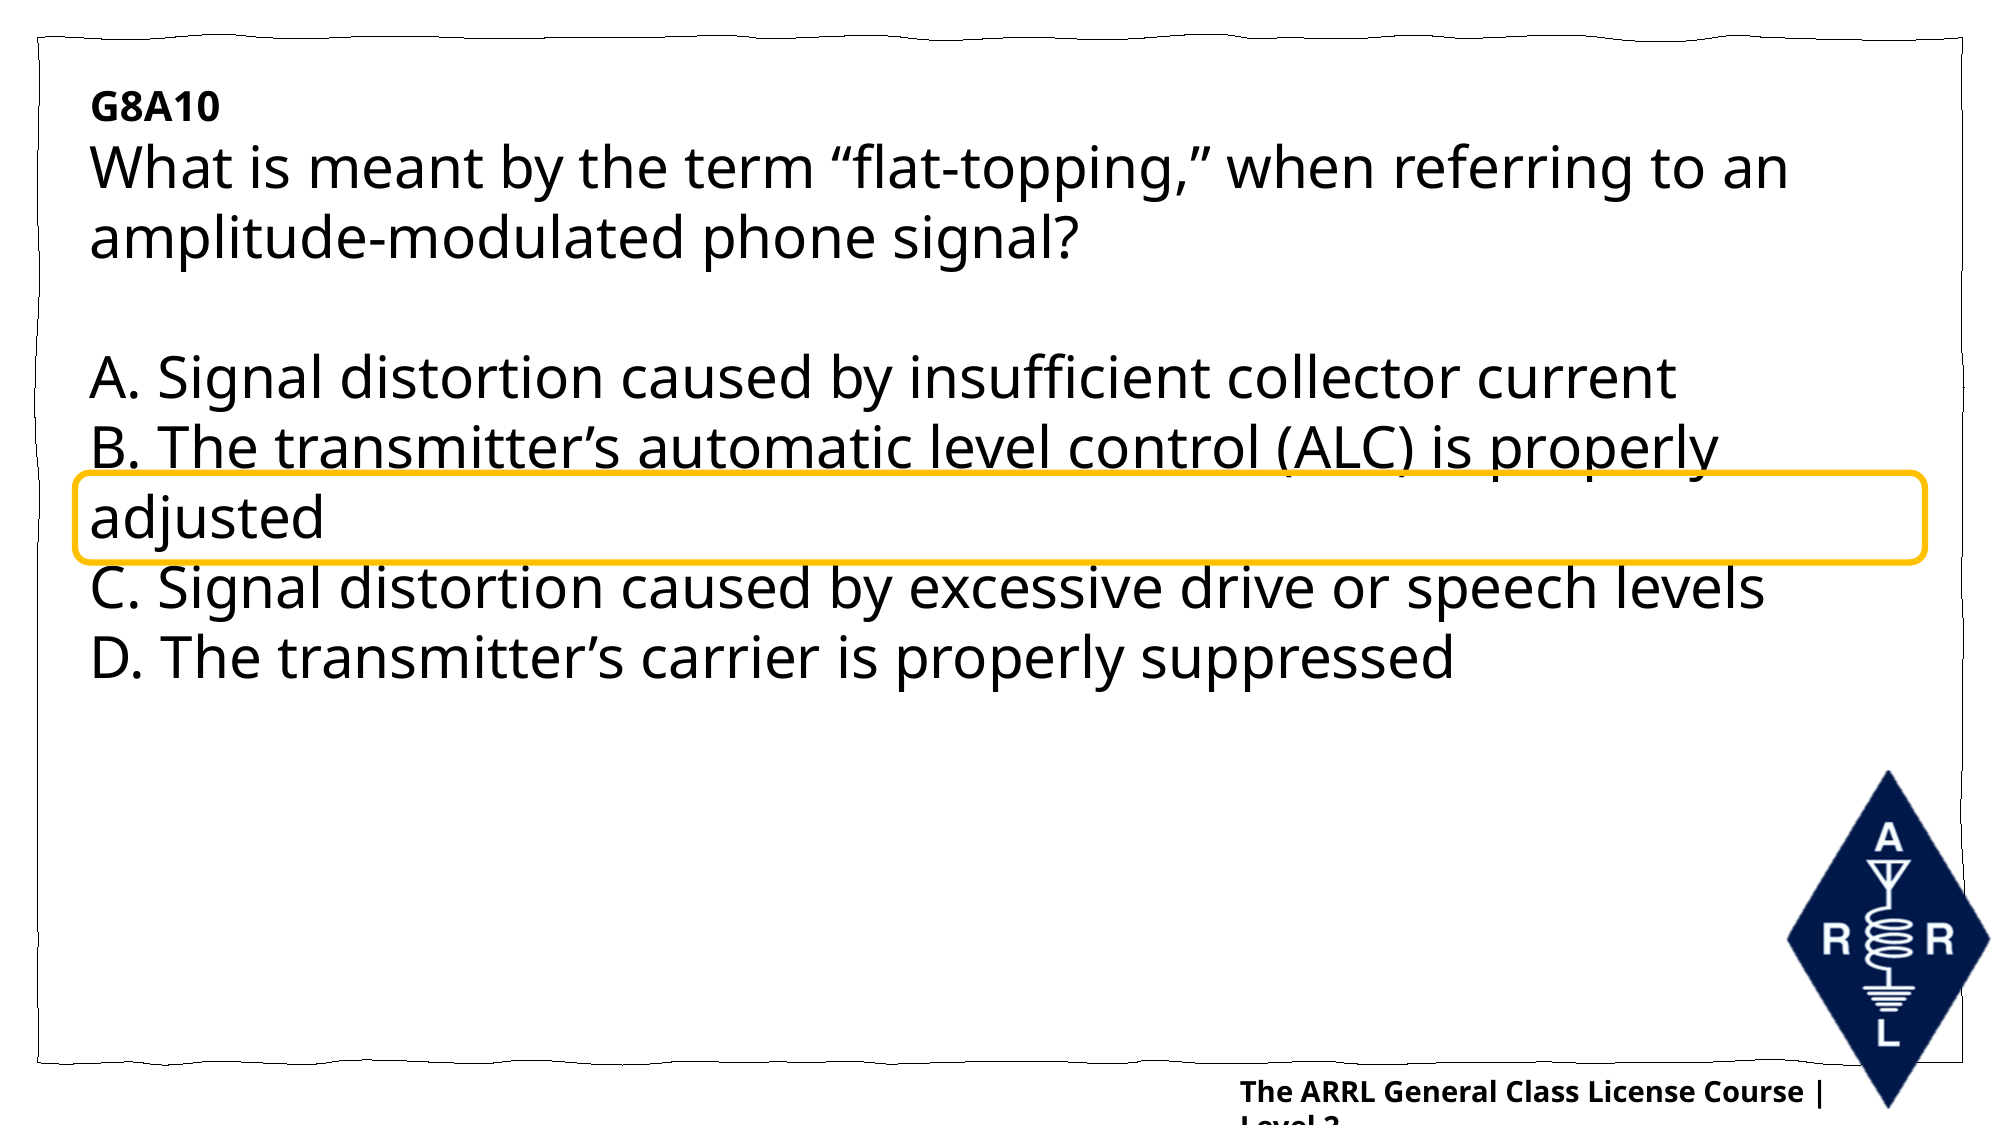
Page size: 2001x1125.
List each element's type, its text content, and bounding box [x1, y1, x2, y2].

text_box G8A10 What is meant by the term “flat-topping,” when referring to an amplitude-modulated phone signal? A. Signal distortion caused by insufficient collector current B. The transmitter’s automatic level control (ALC) is properly adjusted C. Signal distortion caused by excessive drive or speech levels D. The transmitter’s carrier is properly suppressed [75, 556, 1850, 698]
picture [1773, 752, 1999, 1125]
text_box [73, 471, 1927, 564]
text_box G8A10 What is meant by the term “flat-topping,” when referring to an amplitude-modulated phone signal? A. Signal distortion caused by insufficient collector current B. The transmitter’s automatic level control (ALC) is properly adjusted C. Signal distortion caused by excessive drive or speech levels D. The transmitter’s carrier is properly suppressed [75, 72, 1850, 479]
